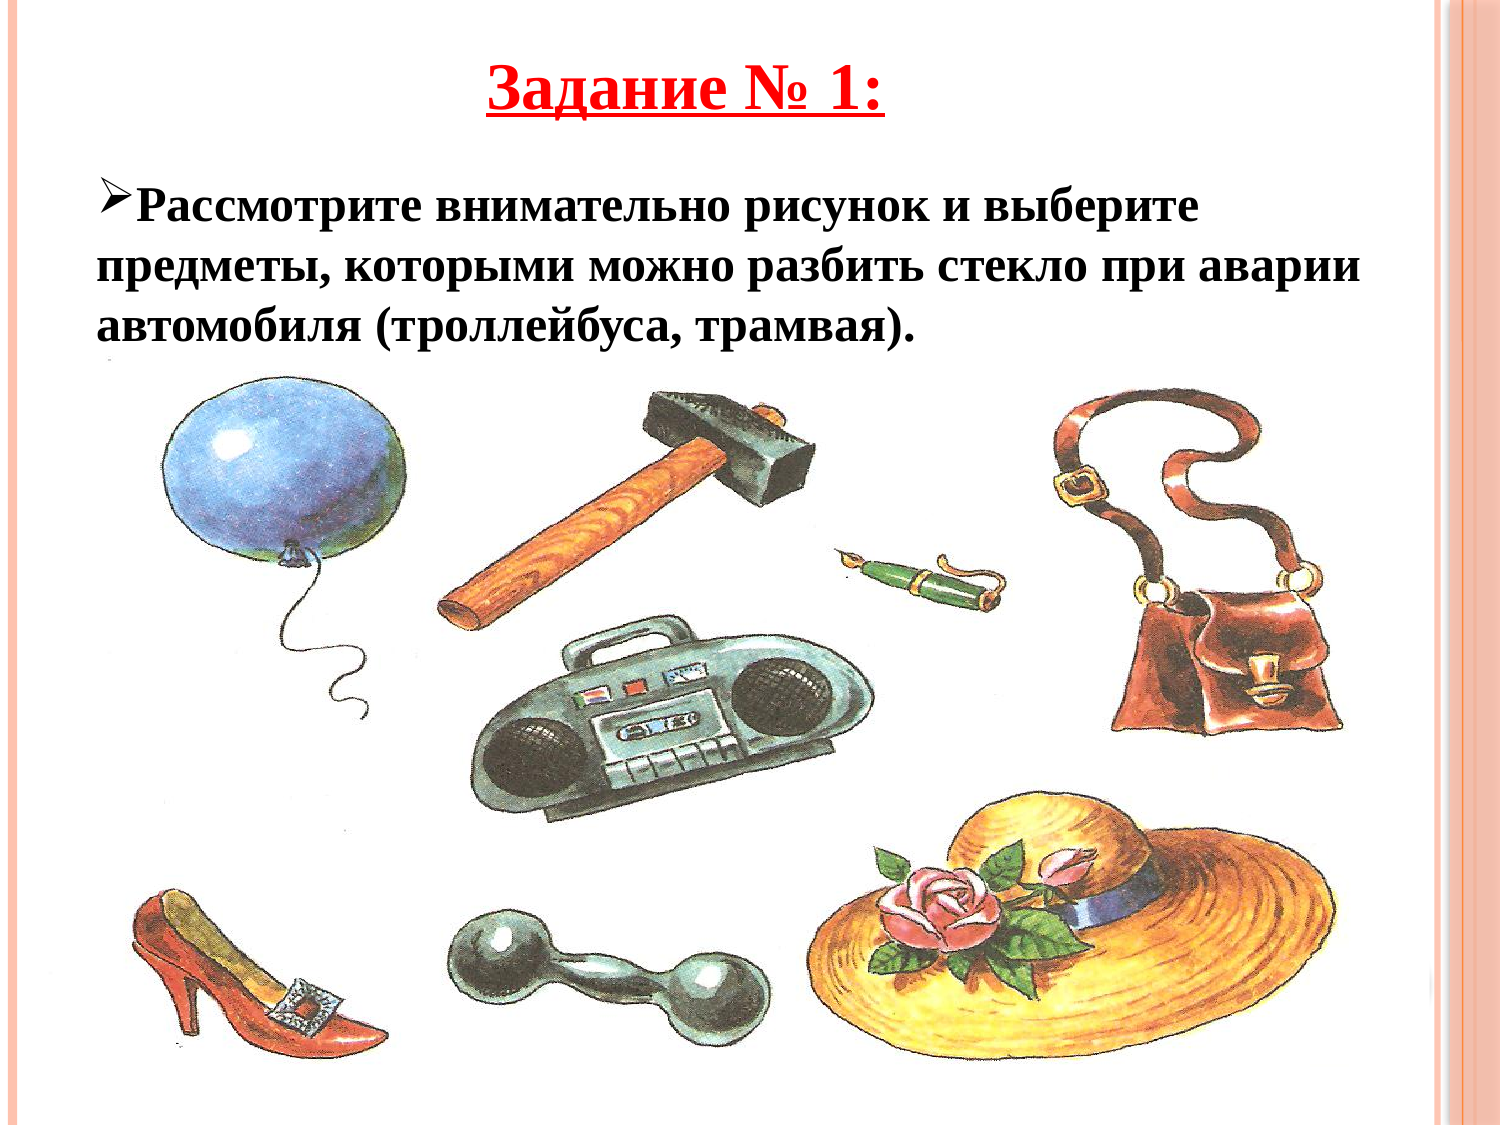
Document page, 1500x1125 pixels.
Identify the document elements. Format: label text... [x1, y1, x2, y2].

text_box Рассмотрите внимательно рисунок и выберите предметы, которыми можно разбить стекло при аварии автомобиля (троллейбуса, трамвая). [81, 163, 1407, 336]
picture [46, 339, 1431, 1067]
text_box Задание № 1: [386, 35, 985, 130]
